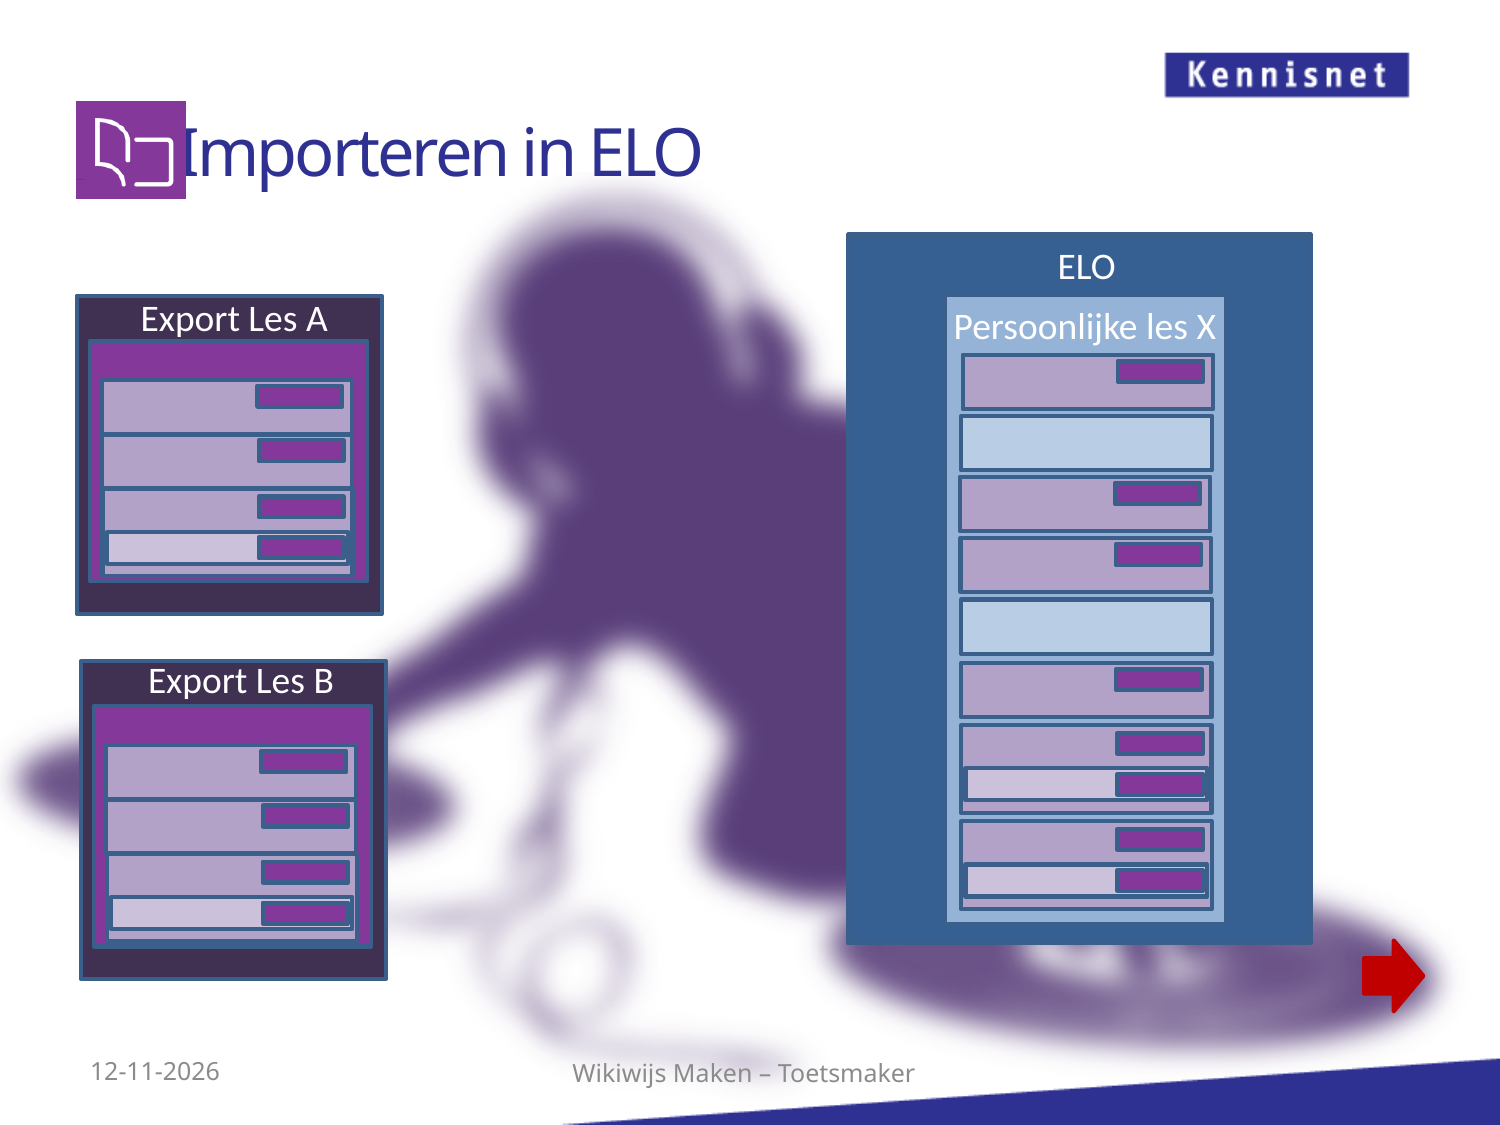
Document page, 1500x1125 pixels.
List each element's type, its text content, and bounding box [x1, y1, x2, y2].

picture [0, 0, 1500, 1125]
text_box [962, 354, 1214, 410]
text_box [960, 539, 1212, 593]
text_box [75, 648, 407, 980]
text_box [960, 821, 1212, 910]
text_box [919, 294, 1251, 924]
title Importeren in ELO [74, 55, 1426, 170]
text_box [960, 662, 1212, 718]
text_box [68, 285, 401, 615]
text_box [959, 476, 1211, 532]
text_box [960, 724, 1212, 814]
